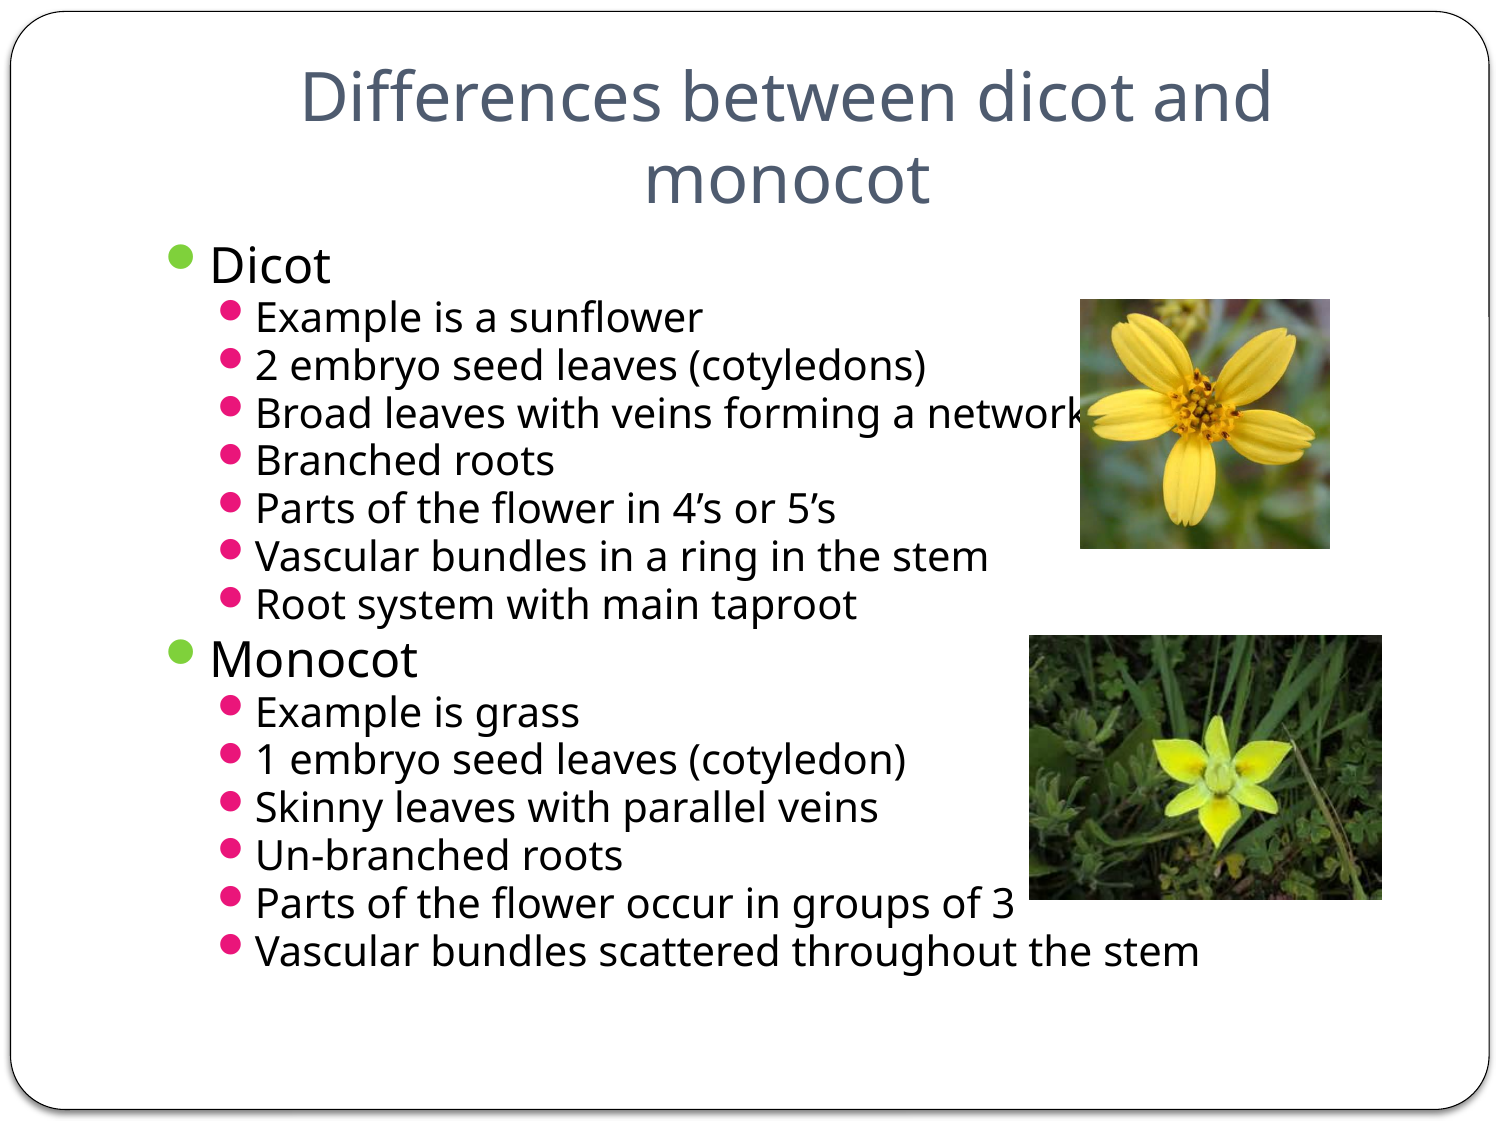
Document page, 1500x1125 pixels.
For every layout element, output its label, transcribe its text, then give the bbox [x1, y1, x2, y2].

list Dicot Example is a sunflower 2 embryo seed leaves (cotyledons) Broad leaves with veins forming a network. Branched roots Parts of the flower in 4’s or 5’s Vascular bundles in a ring in the stem Root system with main taproot Monocot Example is grass 1 embryo seed leaves (cotyledon) Skinny leaves with parallel veins Un-branched roots Parts of the flower occur in groups of 3 Vascular bundles scattered throughout the stem [150, 237, 1425, 988]
title Differences between dicot and monocot [150, 45, 1425, 233]
picture [1080, 299, 1331, 549]
picture [1028, 635, 1382, 901]
